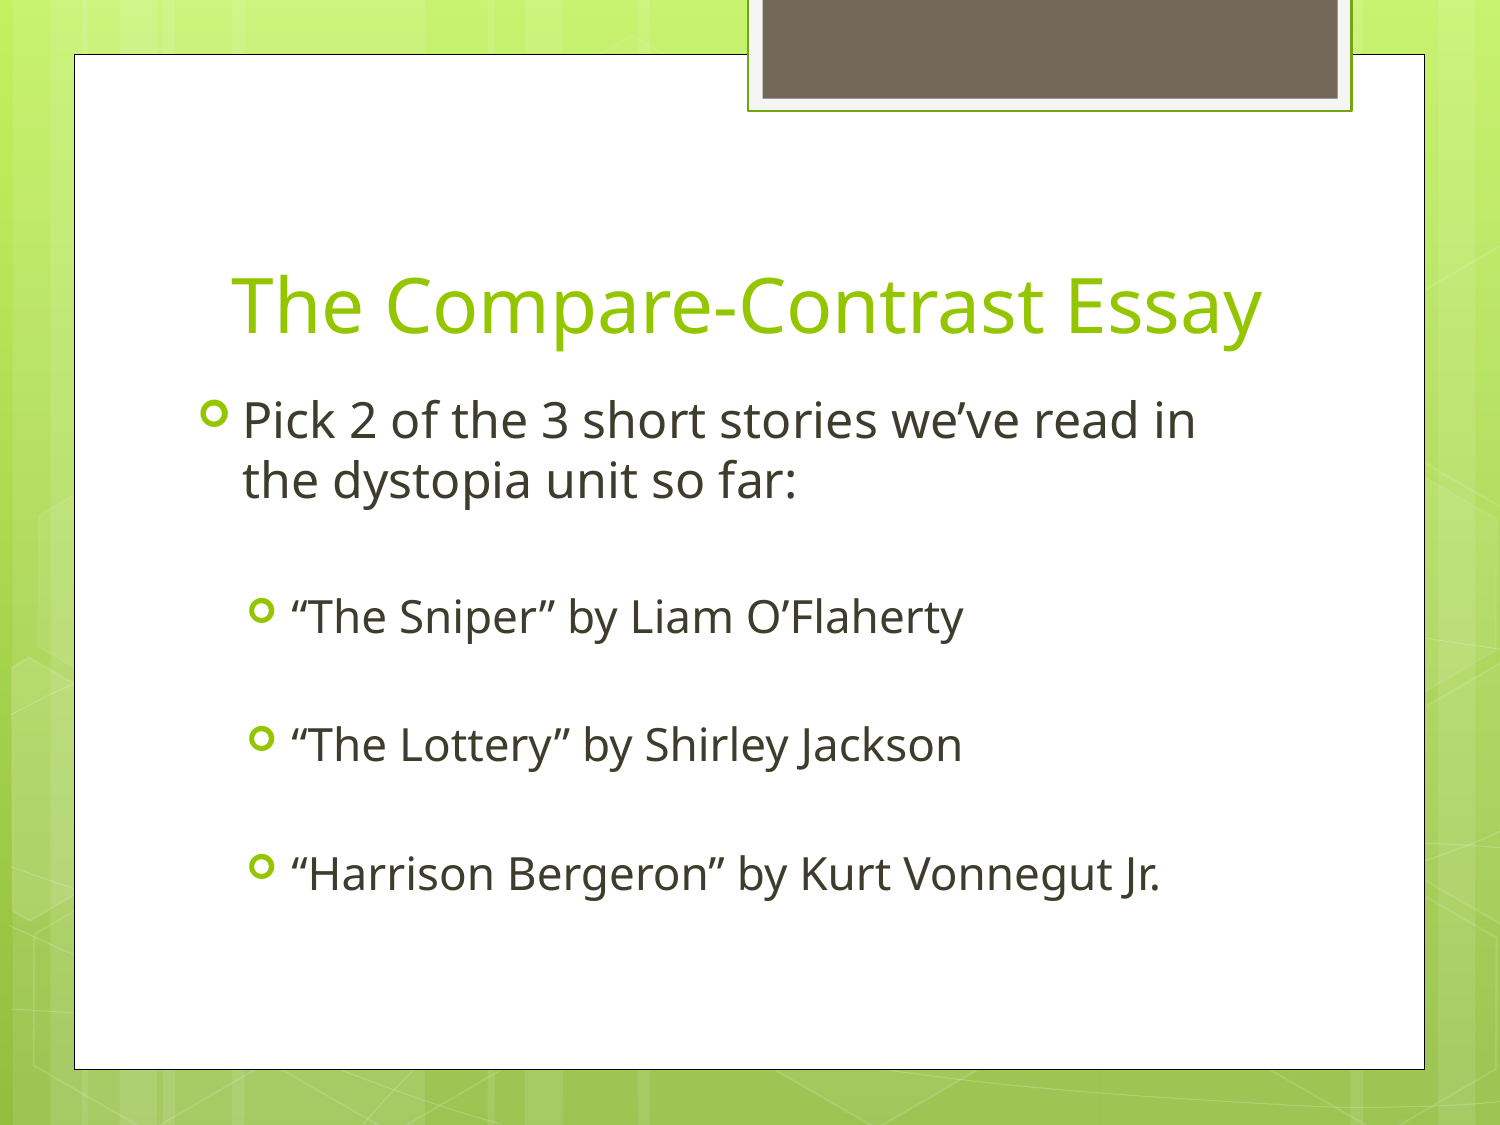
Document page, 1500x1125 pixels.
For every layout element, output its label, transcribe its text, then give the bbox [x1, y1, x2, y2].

list Pick 2 of the 3 short stories we’ve read in the dystopia unit so far: “The Sniper” by Liam O’Flaherty “The Lottery” by Shirley Jackson “Harrison Bergeron” by Kurt Vonnegut Jr. [171, 381, 1283, 957]
title The Compare-Contrast Essay [171, 168, 1324, 357]
